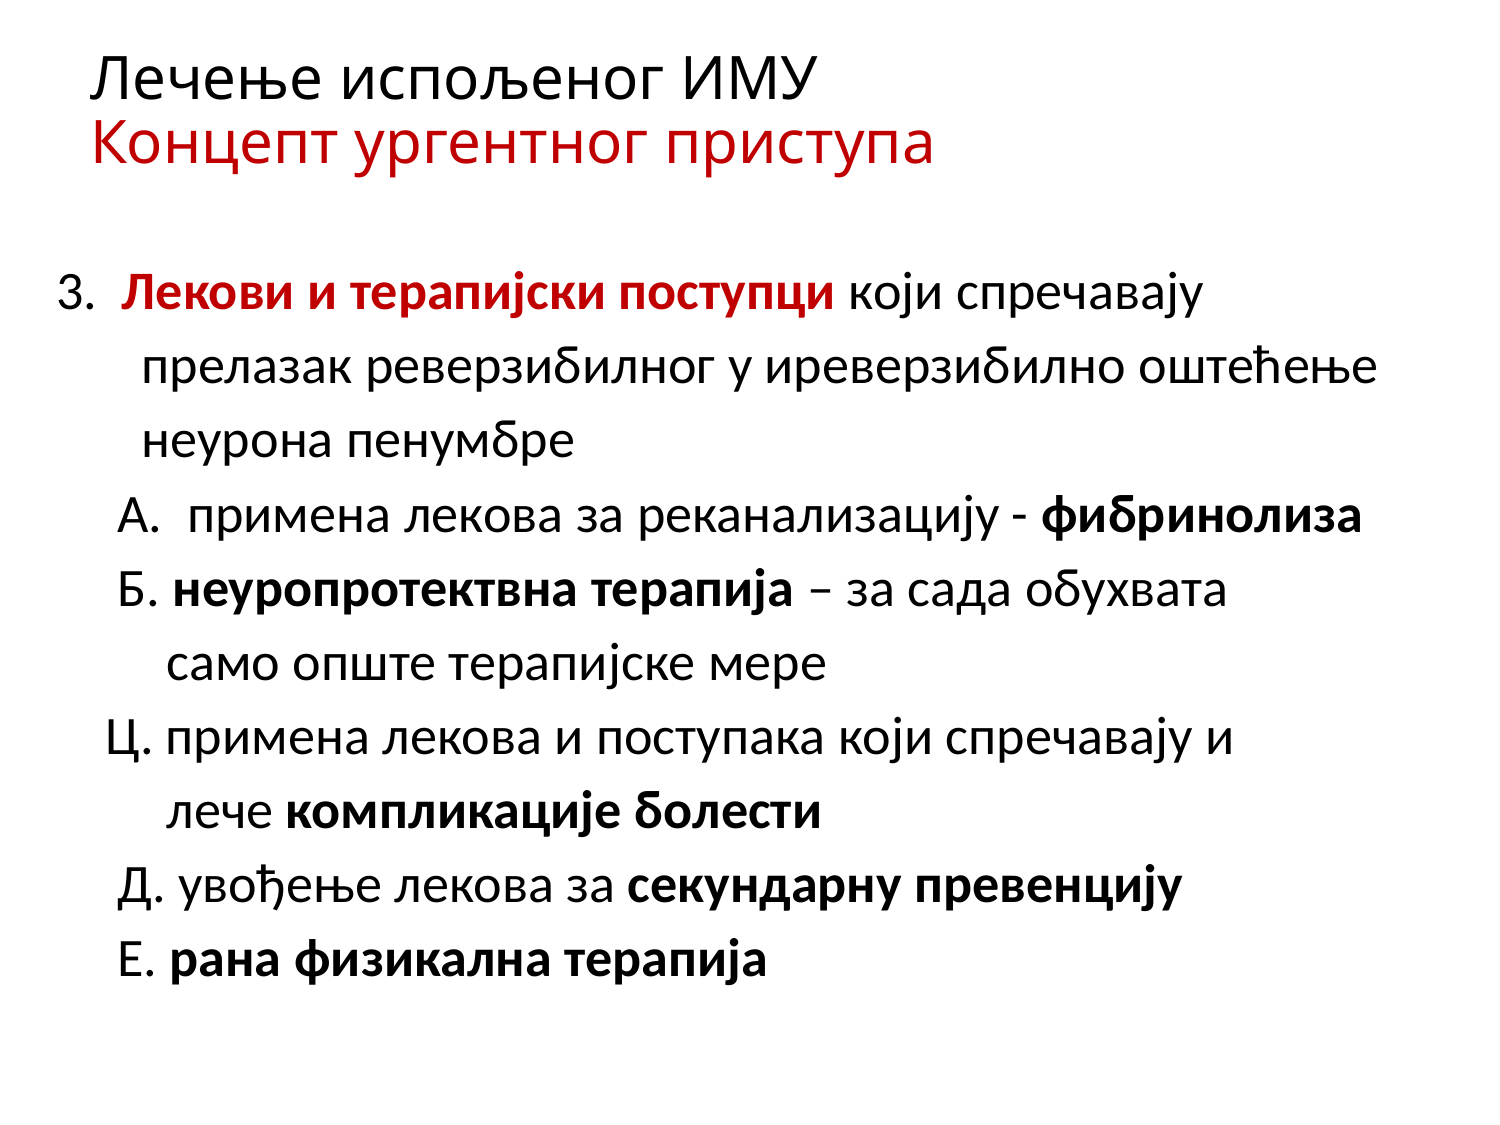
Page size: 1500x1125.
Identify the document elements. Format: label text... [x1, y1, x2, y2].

list 3. Лекови и терапијски поступци који спречавају прелазак реверзибилног у иреверзибилно оштећење неурона пенумбре А. примена лекова за реканализацију - фибринолиза Б. неуропротектвна терапија – за сада обухвата само опште терапијске мере Ц. примена лекова и поступака који спречавају и лече компликације болести Д. увођење лекова за секундарну превенцију Е. рана физикална терапија [41, 255, 1500, 1083]
title Лечење испољеног ИМУ Концепт ургентног приступа [75, 40, 1451, 185]
